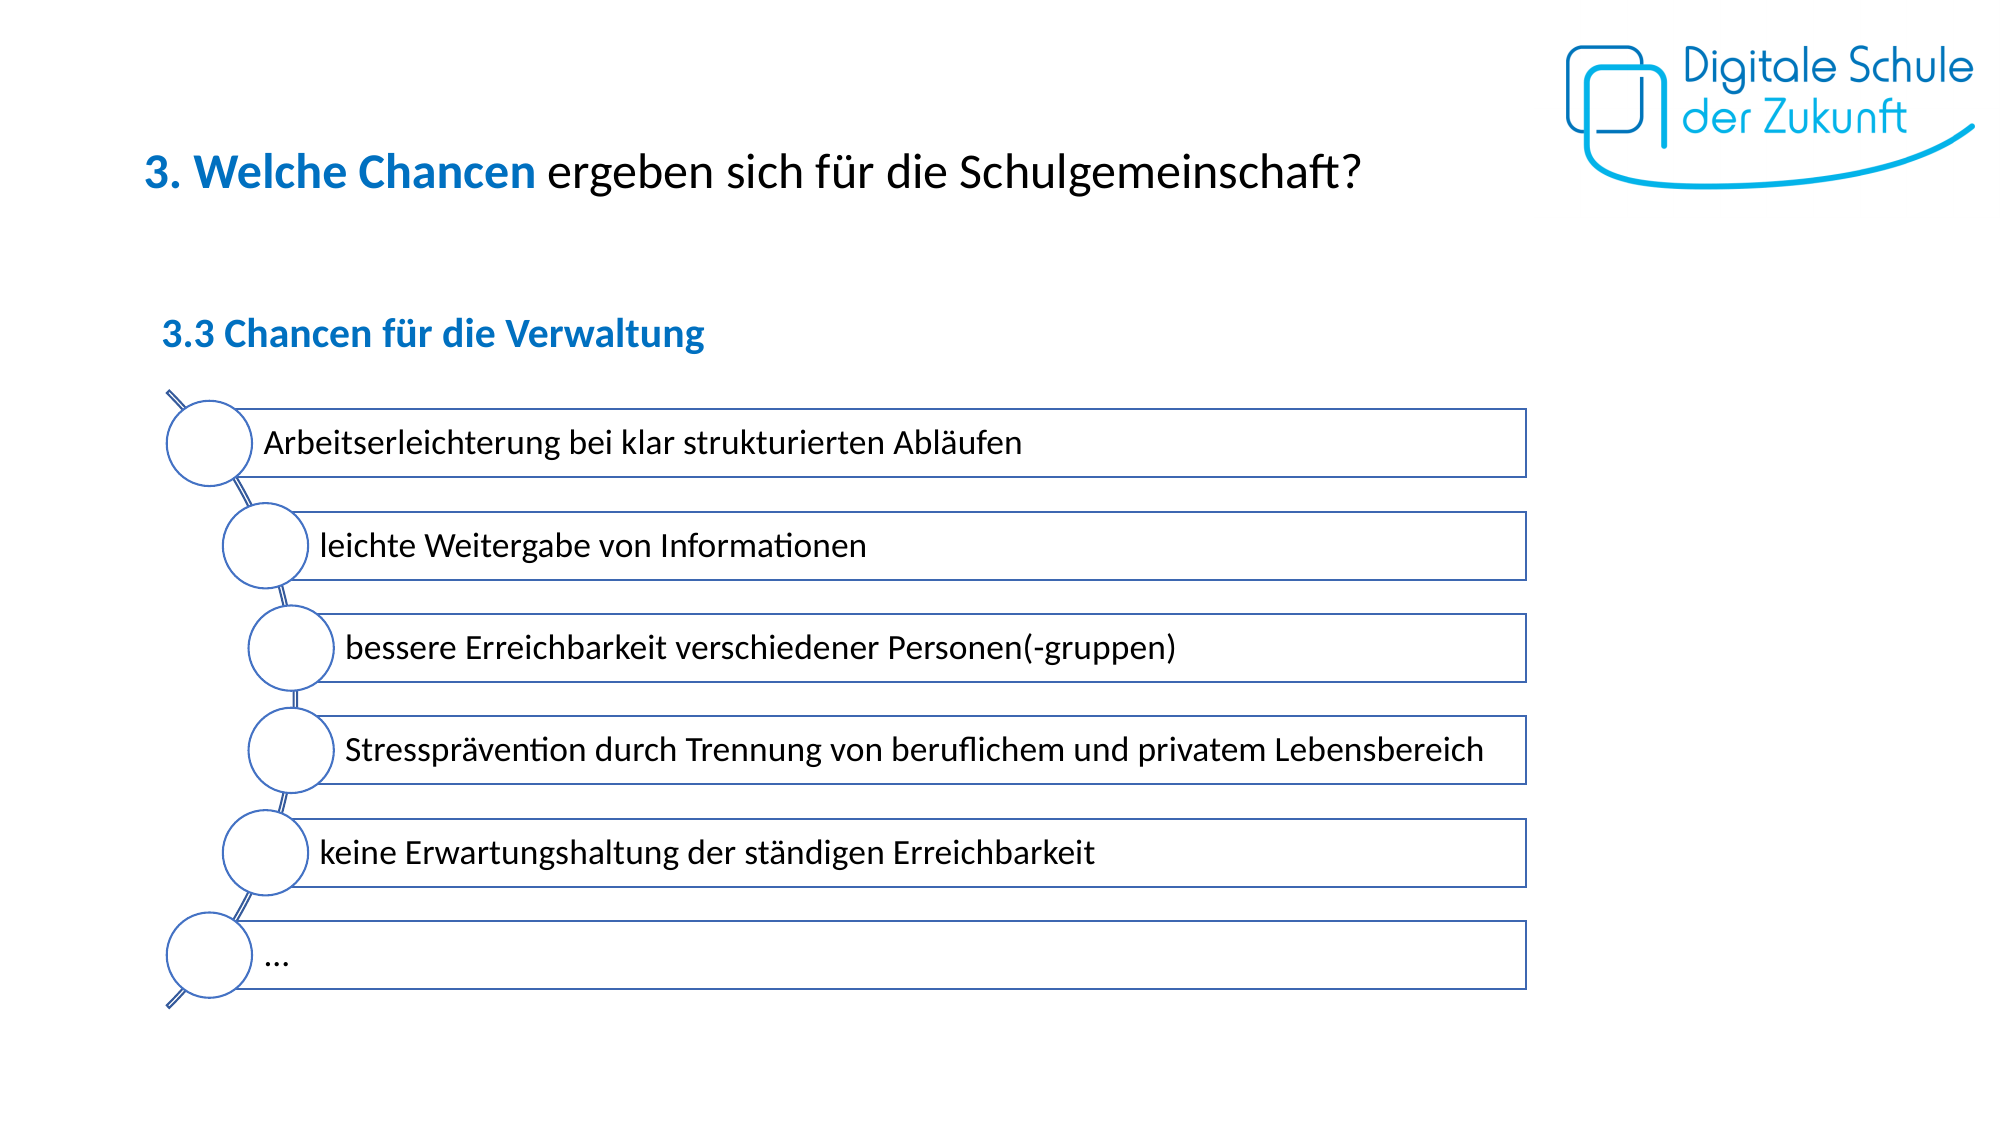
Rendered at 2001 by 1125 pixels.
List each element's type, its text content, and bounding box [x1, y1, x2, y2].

picture [1534, 0, 2000, 218]
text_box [156, 375, 1535, 1024]
list 3.3 Chancen für die Verwaltung [146, 237, 1932, 1004]
text_box 3. Welche Chancen ergeben sich für die Schulgemeinschaft? [128, 101, 1854, 304]
